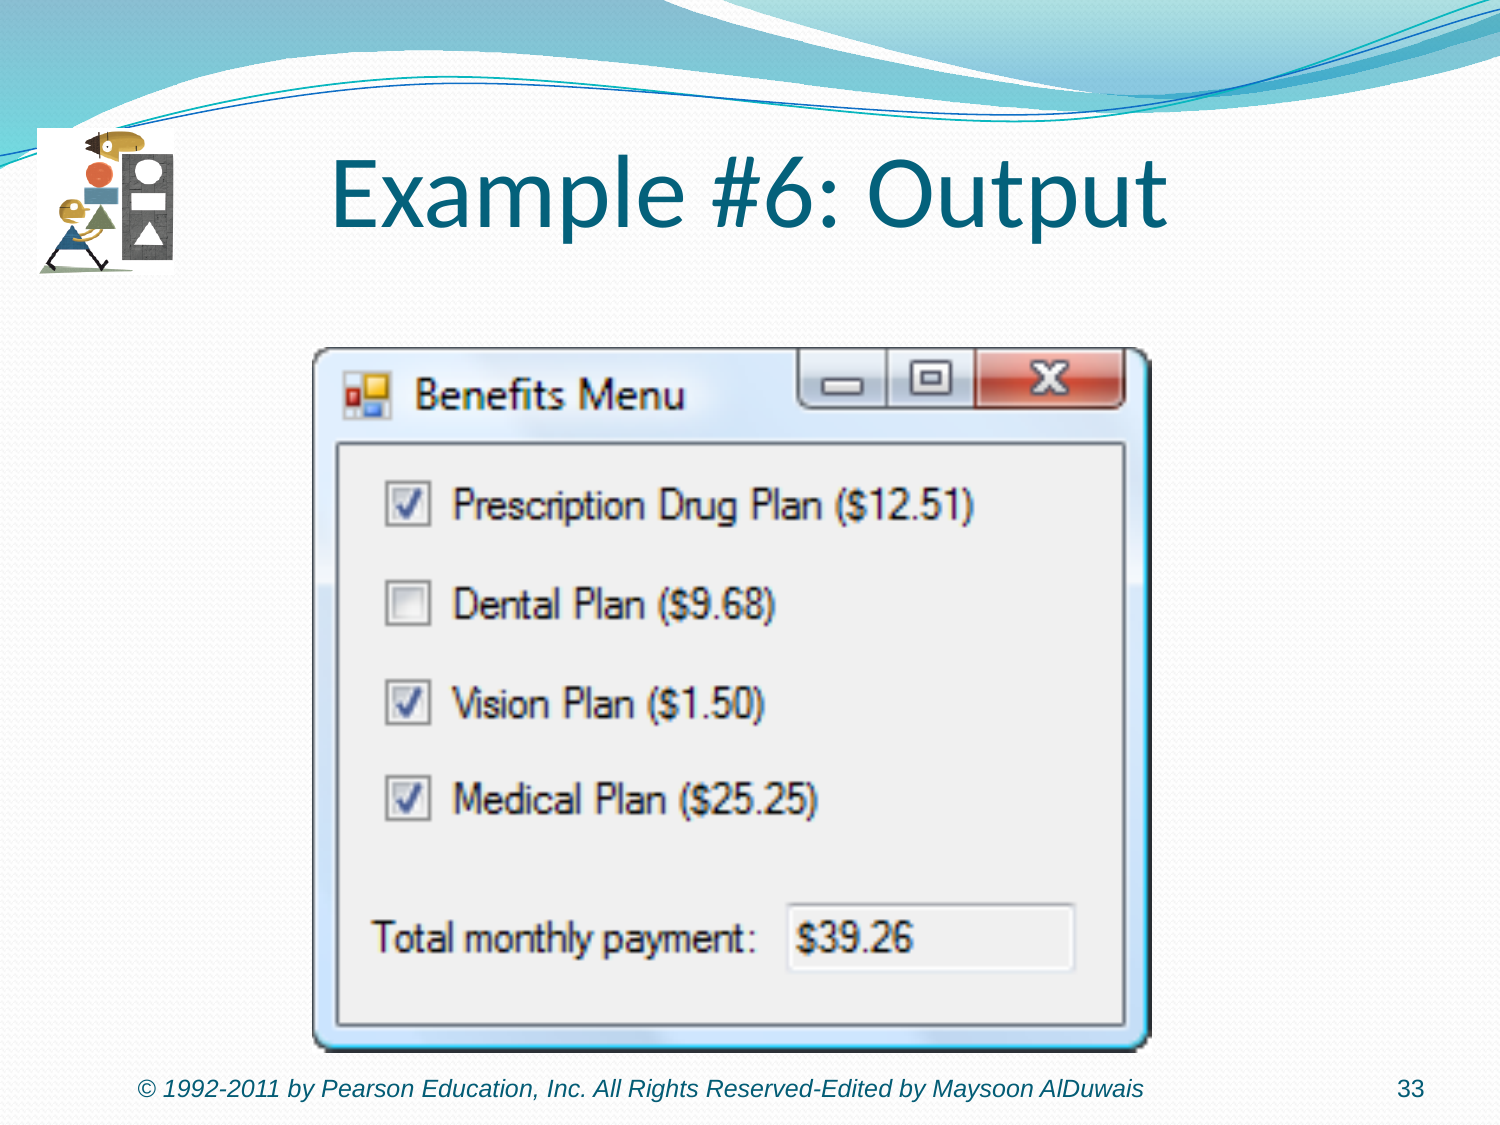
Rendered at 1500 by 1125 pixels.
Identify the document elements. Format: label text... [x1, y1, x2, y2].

picture [37, 128, 75, 275]
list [312, 347, 1152, 1053]
slide_number 33 [1299, 1042, 1425, 1103]
title Example #6: Output [75, 115, 1425, 303]
footer © 1992-2011 by Pearson Education, Inc. All Rights Reserved-Edited by Maysoon AlDuwais [137, 1042, 1299, 1103]
